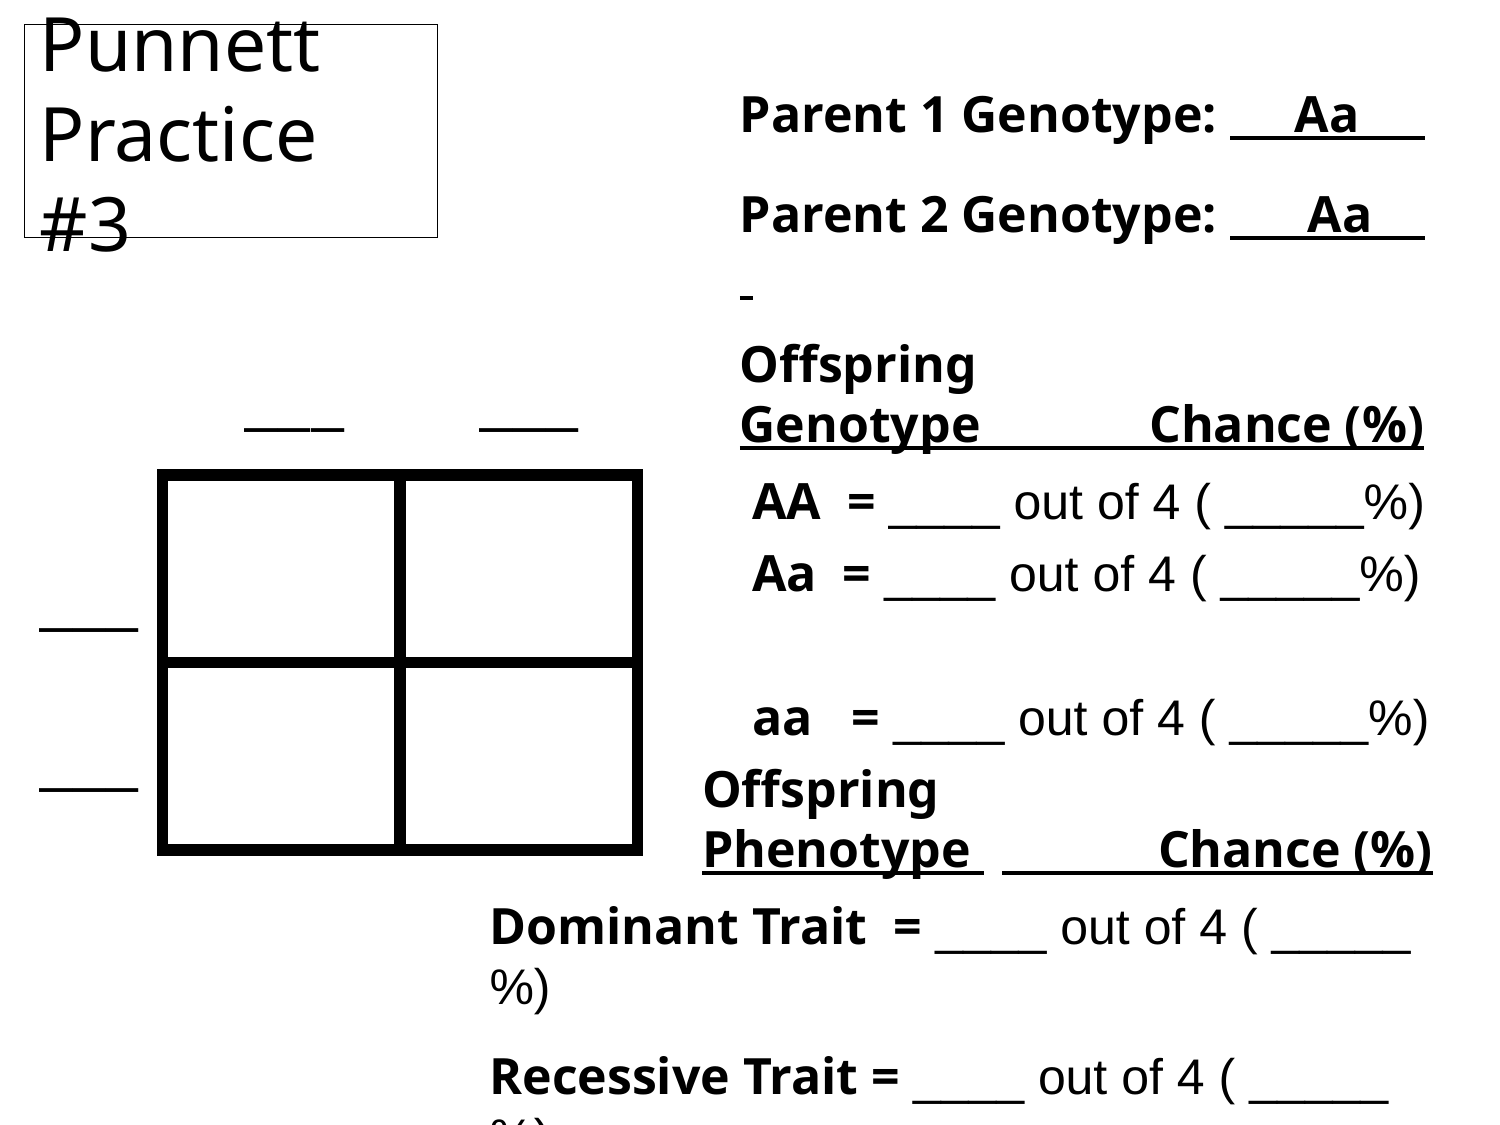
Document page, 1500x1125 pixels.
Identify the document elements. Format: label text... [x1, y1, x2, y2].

table_cell [168, 668, 394, 844]
text_box Parent 2 Genotype: Aa [725, 174, 1450, 310]
table_header [168, 481, 394, 657]
text_box Parent 1 Genotype: Aa [725, 74, 1450, 150]
text_box ___ ___ [24, 549, 175, 805]
table_header [406, 481, 632, 657]
title Punnett Practice #3 [24, 24, 438, 238]
text_box Offspring Genotype Chance (%) [725, 324, 1450, 460]
table_cell [406, 668, 632, 844]
text_box Offspring Phenotype Chance (%) [687, 749, 1475, 885]
text_box AA = ____ out of 4 ( _____%) Aa = ____ out of 4 ( _____%) aa = ____ out of 4 ( _____%) [737, 449, 1463, 749]
text_box ___ ___ [200, 349, 613, 445]
text_box [237, 412, 350, 473]
text_box Dominant Trait = ____ out of 4 ( _____%) Recessive Trait = ____ out of 4 ( _____%) [474, 887, 1463, 1125]
